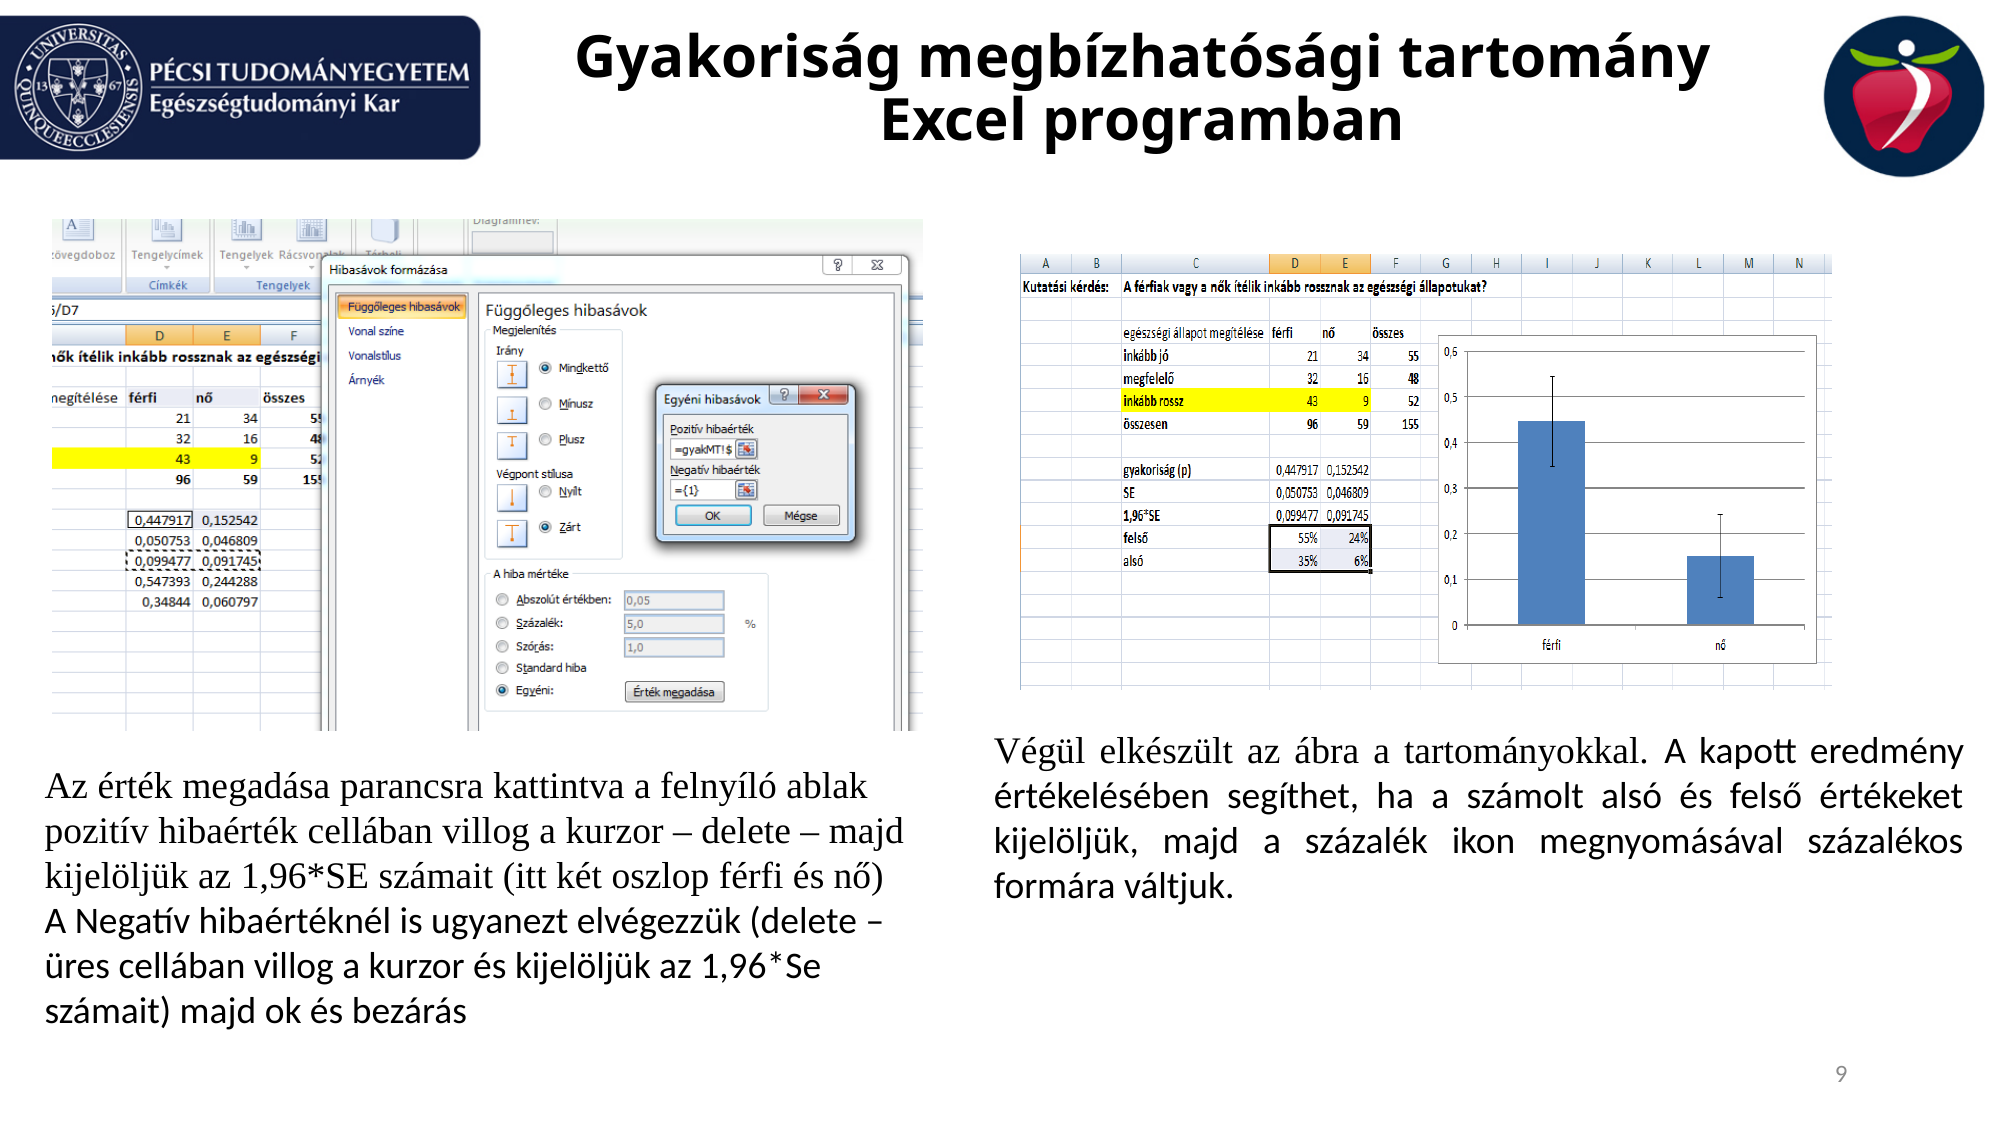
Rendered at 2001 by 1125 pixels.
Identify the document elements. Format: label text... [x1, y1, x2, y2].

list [52, 219, 923, 731]
slide_number 9 [1412, 1042, 1863, 1103]
title Gyakoriság megbízhatósági tartomány Excel programban [487, 18, 1797, 161]
picture [0, 0, 2001, 1125]
text_box Végül elkészült az ábra a tartományokkal. A kapott eredmény értékelésében segíthet, ha a számolt alsó és felső értékeket kijelöljük, majd a százalék ikon megnyomásával százalékos formára váltjuk. [979, 651, 1980, 981]
text_box Az érték megadása parancsra kattintva a felnyíló ablak pozitív hibaérték cellában villog a kurzor – delete – majd kijelöljük az 1,96*SE számait (itt két oszlop férfi és nő) A Negatív hibaértéknél is ugyanezt elvégezzük (delete – üres cellában villog a kurzor és kijelöljük az 1,96*Se számait) majd ok és bezárás [29, 753, 923, 1039]
